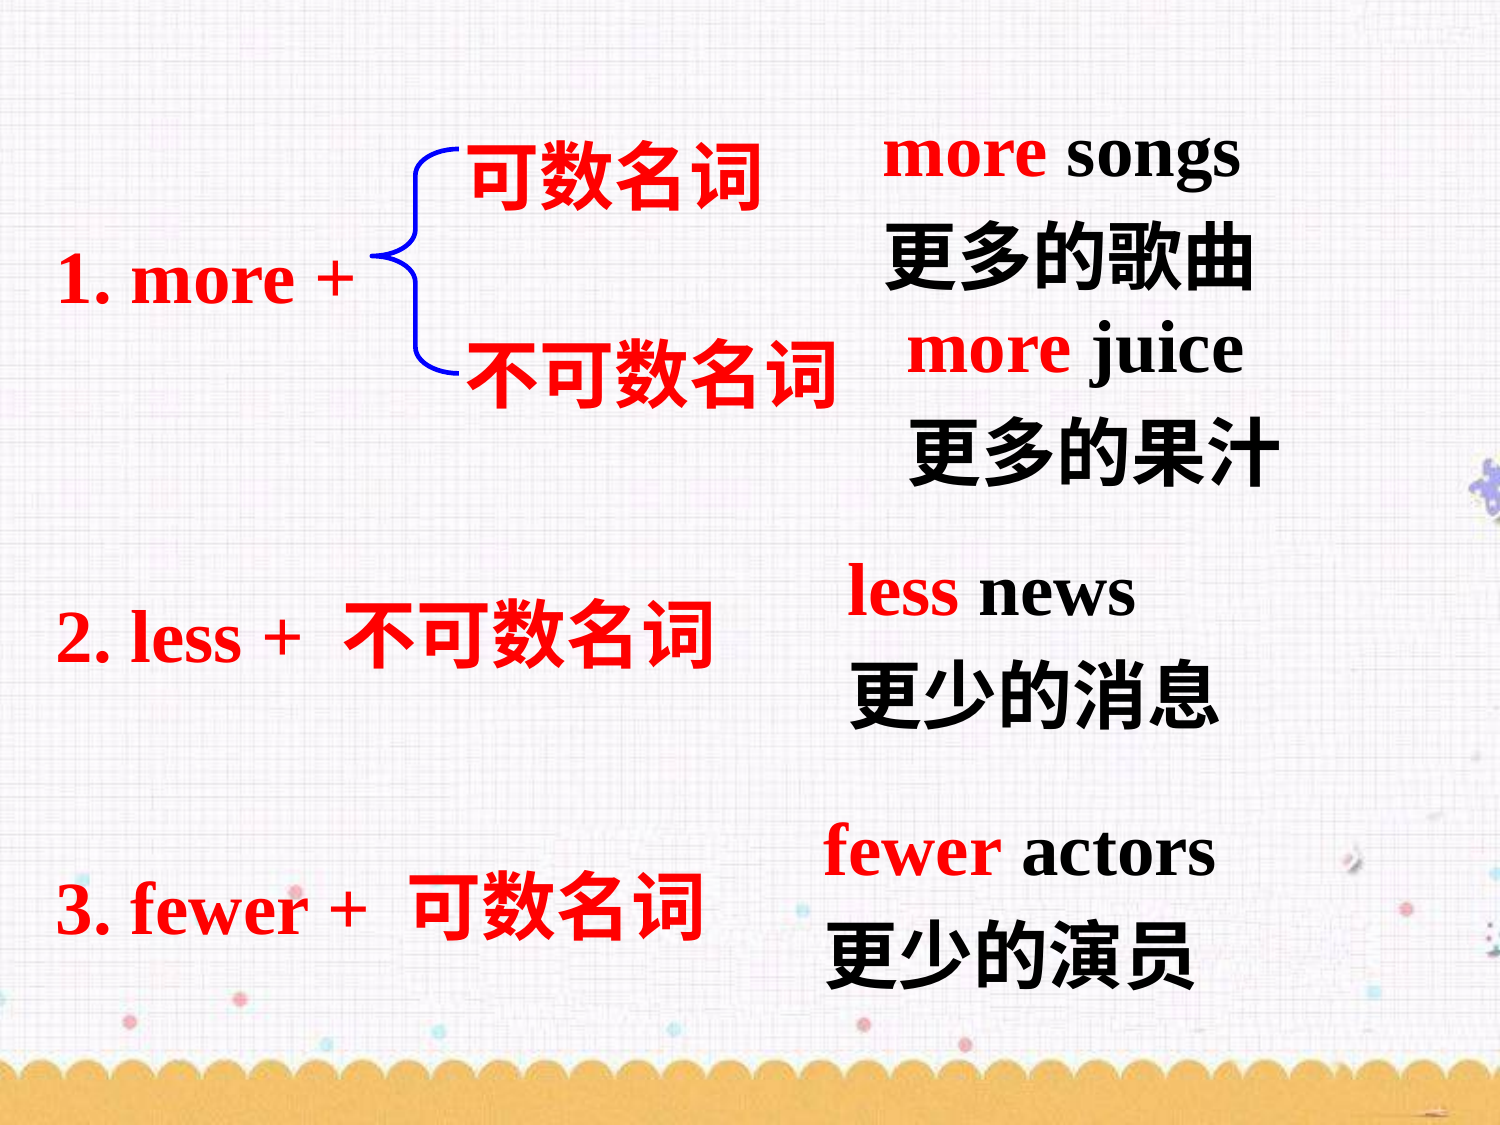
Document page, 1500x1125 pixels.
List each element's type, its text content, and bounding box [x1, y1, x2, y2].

text_box fewer actors 更少的演员 [808, 774, 1317, 1006]
text_box 3. fewer + 可数名词 [41, 834, 738, 957]
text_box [40, 113, 963, 427]
text_box more juice 更多的果汁 [891, 307, 1400, 503]
text_box less news 更少的消息 [832, 515, 1353, 746]
picture [0, 0, 1500, 1125]
text_box 2. less + 不可数名词 [41, 562, 750, 686]
text_box more songs 更多的歌曲 [868, 76, 1424, 307]
